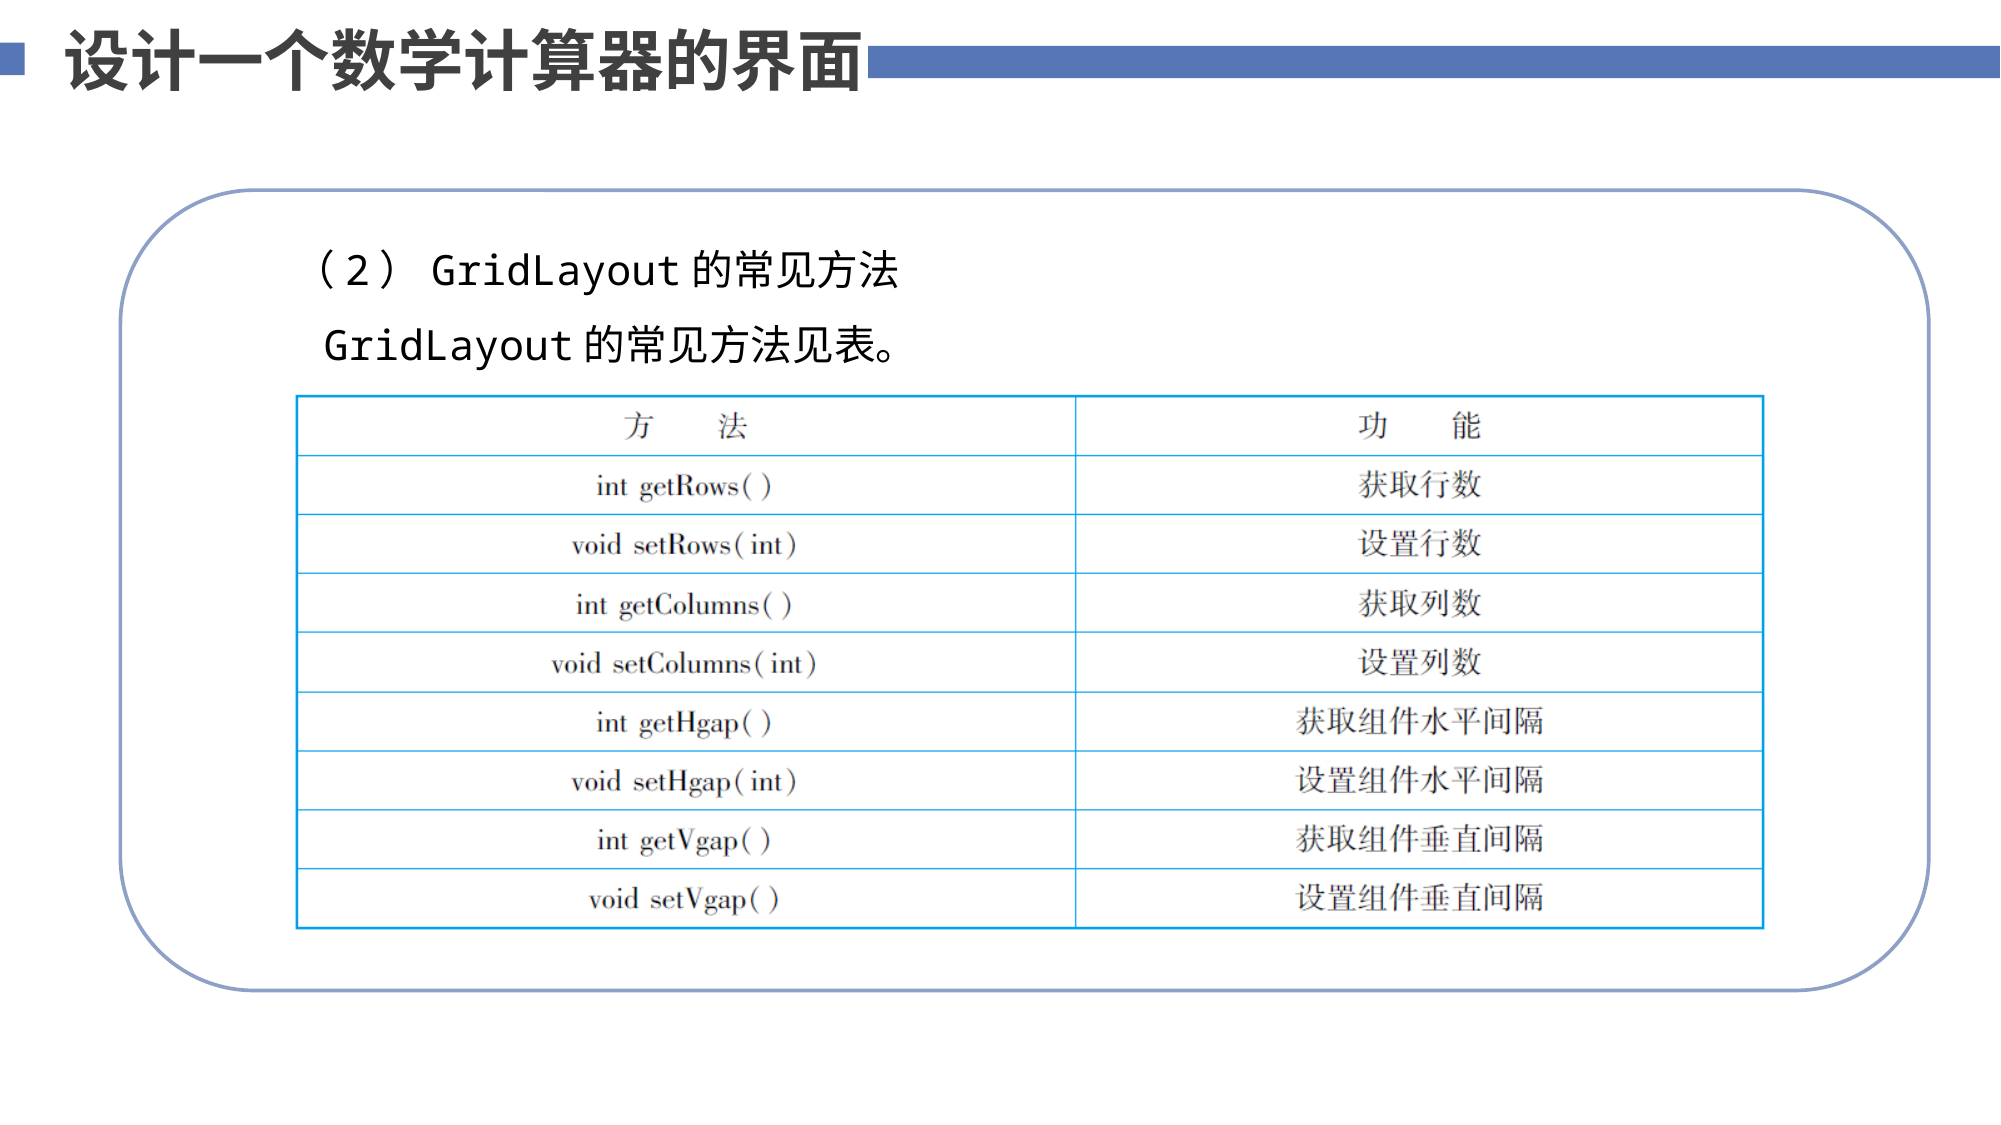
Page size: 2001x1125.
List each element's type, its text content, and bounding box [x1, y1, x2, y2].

text_box [119, 189, 1930, 992]
text_box [867, 45, 2000, 79]
text_box [0, 41, 26, 76]
picture [267, 375, 1782, 938]
text_box 设计一个数学计算器的界面 [63, 18, 865, 99]
text_box （2）GridLayout的常见方法 GridLayout的常见方法见表。 [215, 211, 1216, 377]
